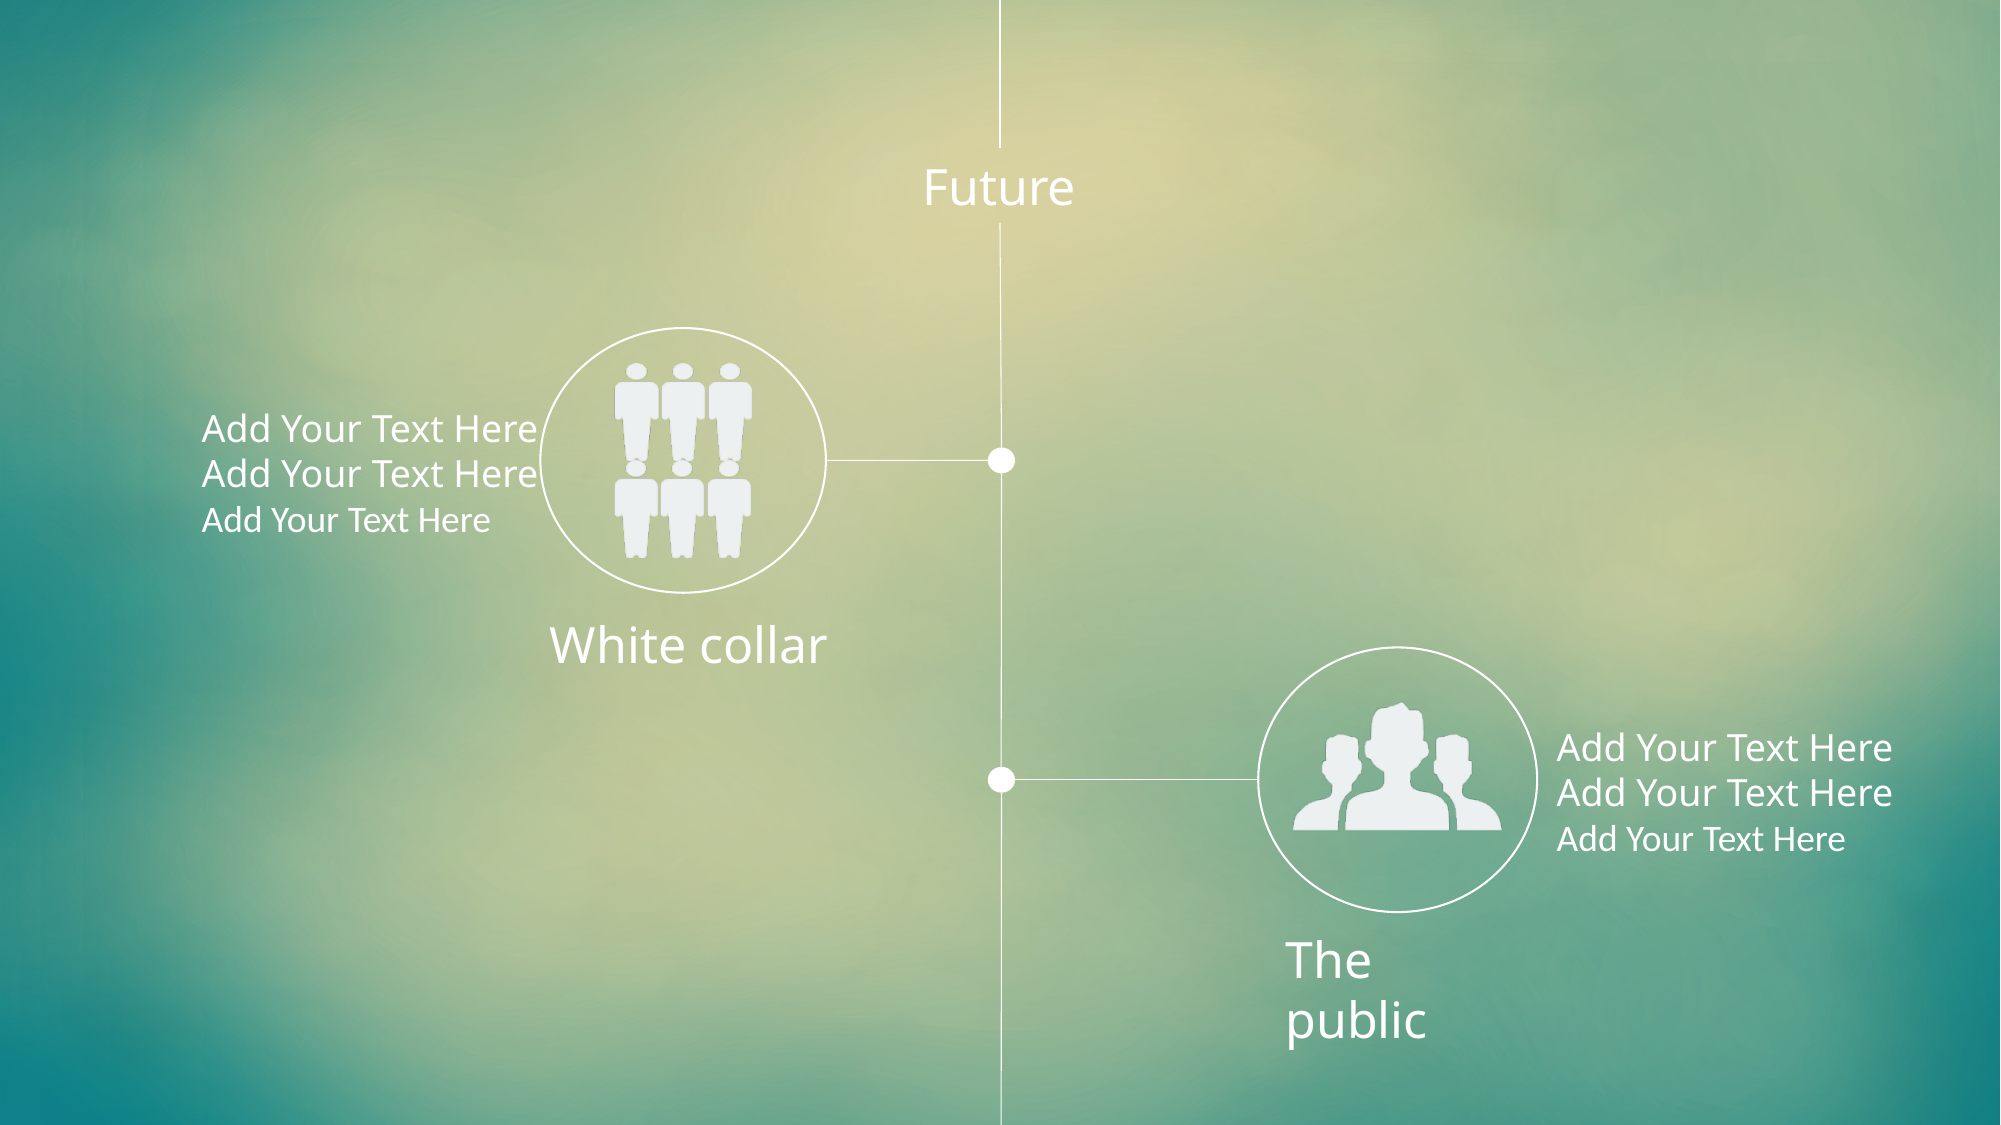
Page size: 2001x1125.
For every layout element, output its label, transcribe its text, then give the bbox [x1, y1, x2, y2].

text_box Future [907, 148, 1093, 223]
picture [1001, 0, 2000, 1125]
text_box The public [1270, 920, 1537, 1056]
text_box Add Your Text Here Add Your Text Here Add Your Text Here [1541, 716, 1909, 867]
text_box Add Your Text Here Add Your Text Here Add Your Text Here [186, 397, 540, 548]
picture [0, 0, 1000, 1125]
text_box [1258, 647, 1538, 913]
text_box White collar [535, 605, 858, 681]
text_box [986, 446, 1017, 475]
text_box [986, 765, 1017, 794]
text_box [540, 328, 826, 593]
